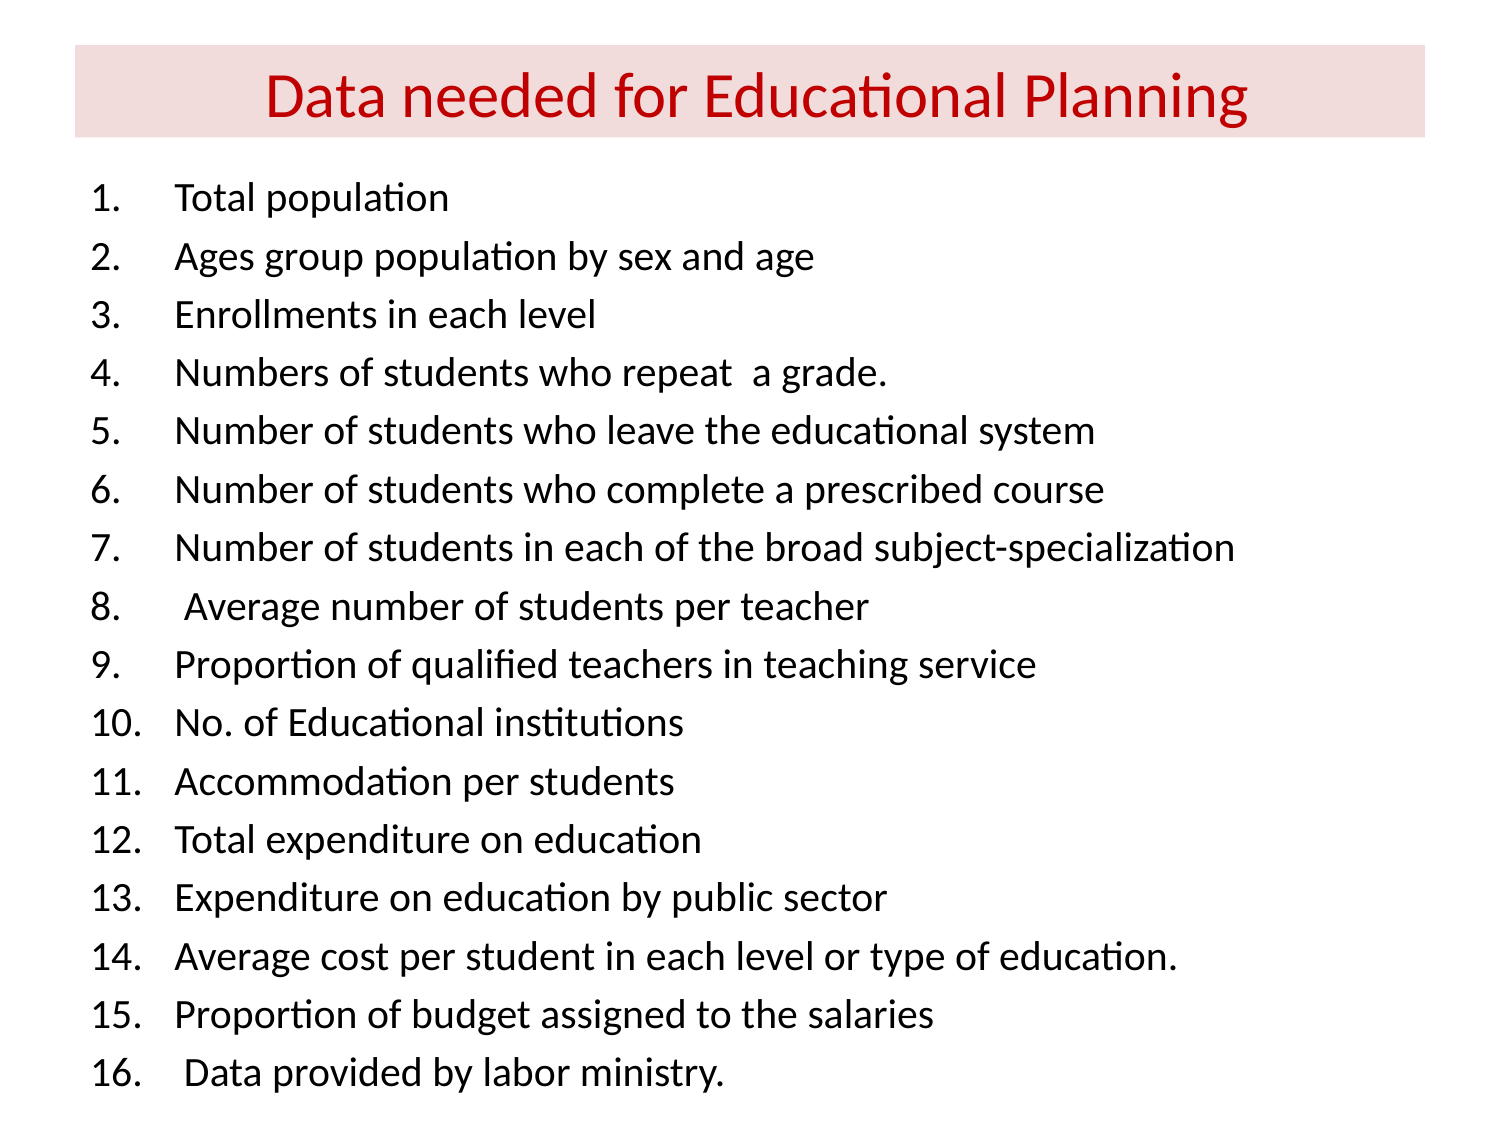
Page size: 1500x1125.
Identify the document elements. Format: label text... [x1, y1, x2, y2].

list Total population Ages group population by sex and age Enrollments in each level Numbers of students who repeat a grade. Number of students who leave the educational system Number of students who complete a prescribed course Number of students in each of the broad subject-specialization Average number of students per teacher Proportion of qualified teachers in teaching service No. of Educational institutions Accommodation per students Total expenditure on education Expenditure on education by public sector Average cost per student in each level or type of education. Proportion of budget assigned to the salaries Data provided by labor ministry. [75, 162, 1425, 1125]
title Data needed for Educational Planning [75, 45, 1425, 138]
